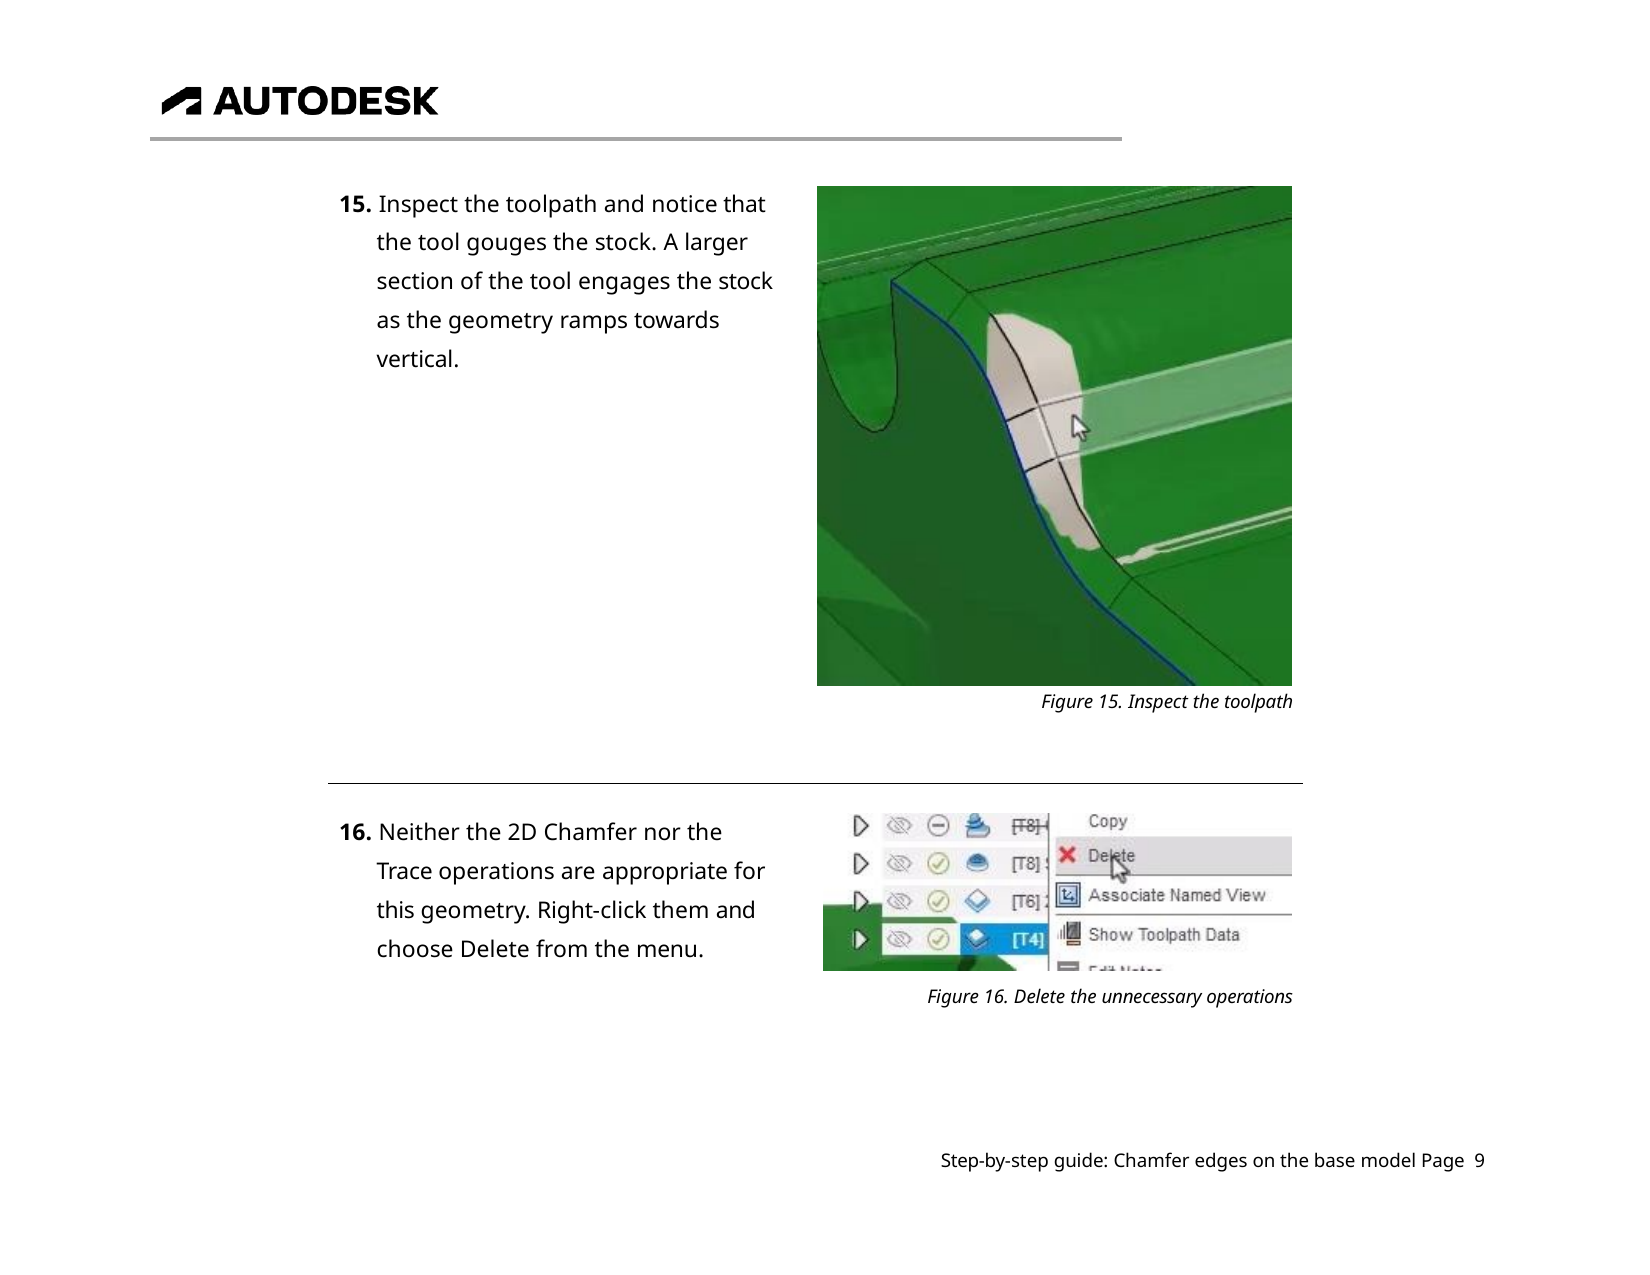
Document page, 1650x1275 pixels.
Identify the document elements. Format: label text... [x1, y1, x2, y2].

picture [161, 86, 439, 115]
table_header Figure 15. Inspect the toolpath [798, 187, 1303, 783]
table_cell Figure 16. Delete the unnecessary operations [798, 784, 1303, 1016]
picture [817, 186, 1293, 686]
table_cell 16. Neither the 2D Chamfer nor the Trace operations are appropriate for this geometry. Right-click them and choose Delete from the menu. [328, 784, 798, 1016]
table_header 15. Inspect the toolpath and notice that the tool gouges the stock. A larger section of the tool engages the stock as the geometry ramps towards vertical. [328, 187, 798, 783]
picture [822, 813, 1292, 971]
slide_number Step-by-step guide: Chamfer edges on the base model Page 10 [938, 1145, 1509, 1275]
